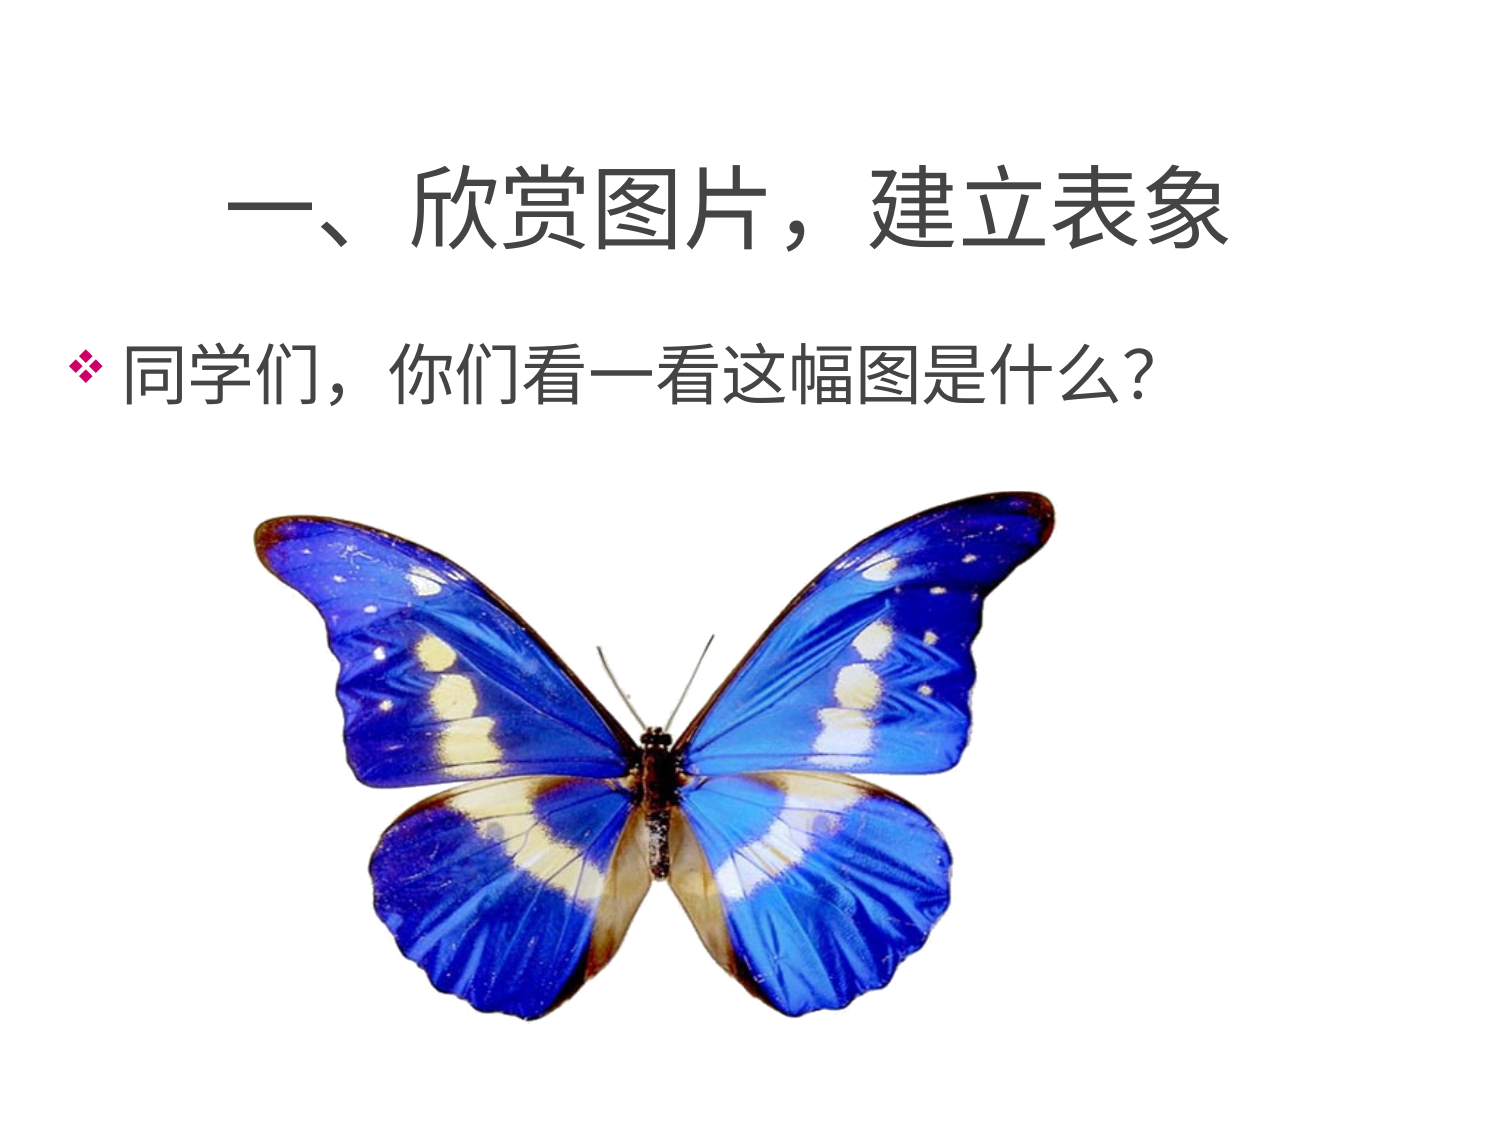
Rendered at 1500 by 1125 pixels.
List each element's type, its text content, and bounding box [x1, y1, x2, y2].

picture [253, 491, 1057, 1024]
list 同学们，你们看一看这幅图是什么？ [49, 324, 1452, 963]
title 一、欣赏图片，建立表象 [49, 112, 1451, 301]
